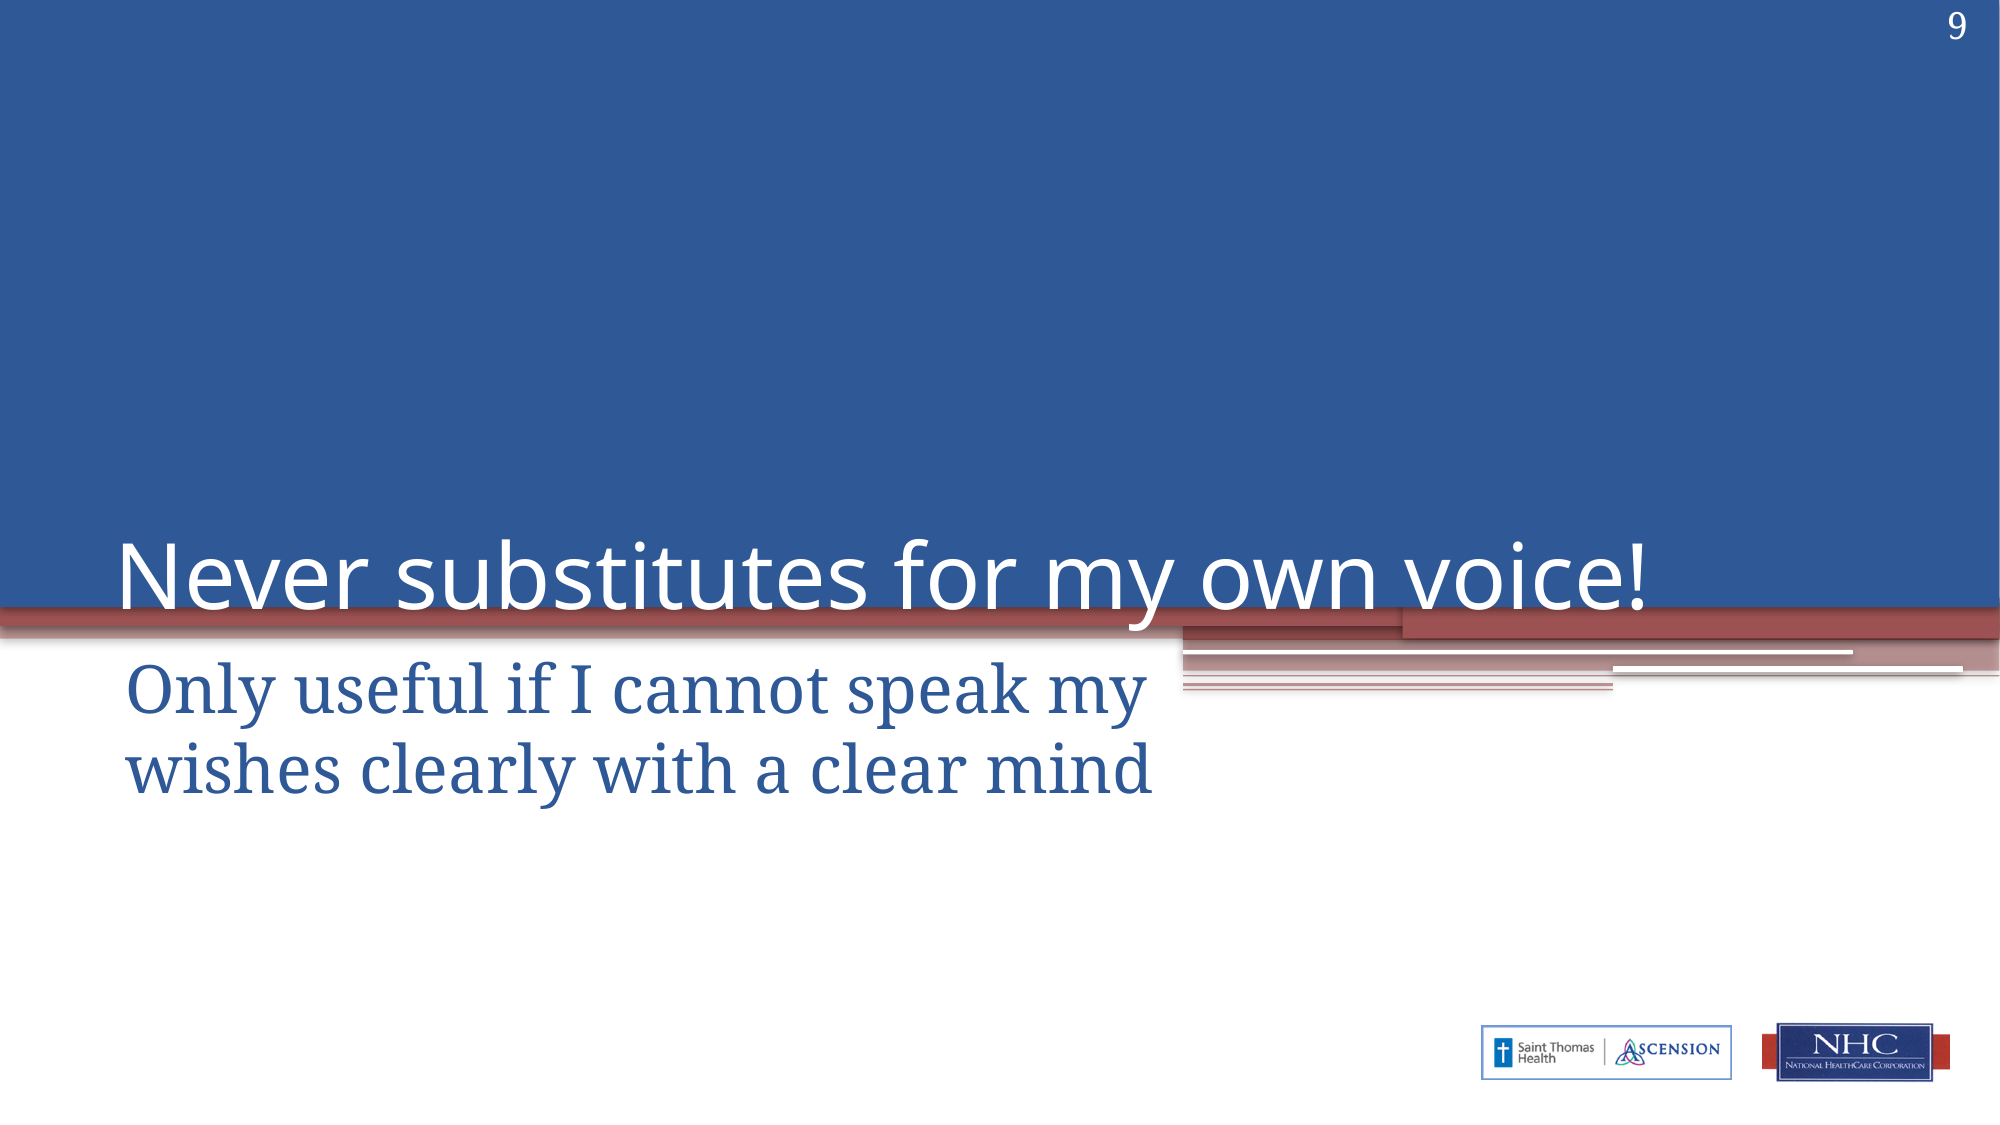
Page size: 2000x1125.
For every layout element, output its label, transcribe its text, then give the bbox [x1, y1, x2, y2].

picture [1481, 1025, 1732, 1081]
title Never substitutes for my own voice! [99, 394, 1950, 636]
picture [1761, 1012, 1950, 1089]
slide_number 9 [1819, 0, 1983, 61]
subtitle Only useful if I cannot speak my wishes clearly with a clear mind [99, 639, 1183, 928]
